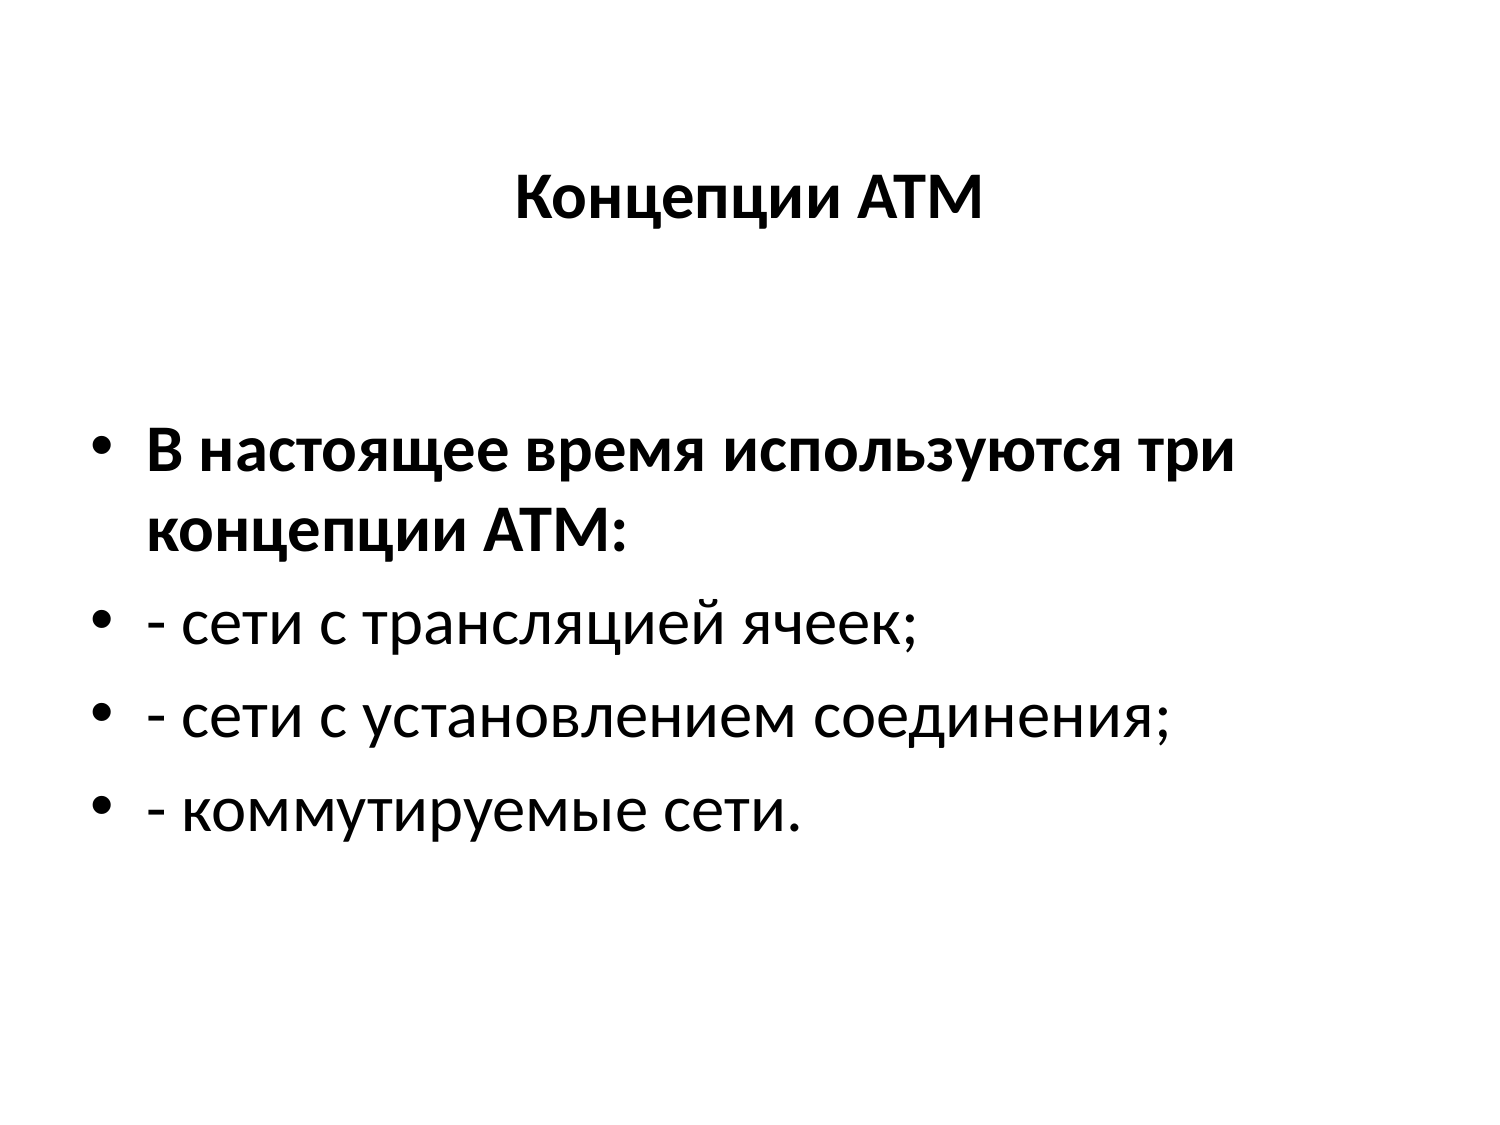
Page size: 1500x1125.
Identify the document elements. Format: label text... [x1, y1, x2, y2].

list В настоящее время используются три концепции АТМ: - сети с трансляцией ячеек; - сети с установлением соединения; - коммутируемые сети. [75, 397, 1425, 1005]
title Концепции АТМ [75, 45, 1425, 339]
